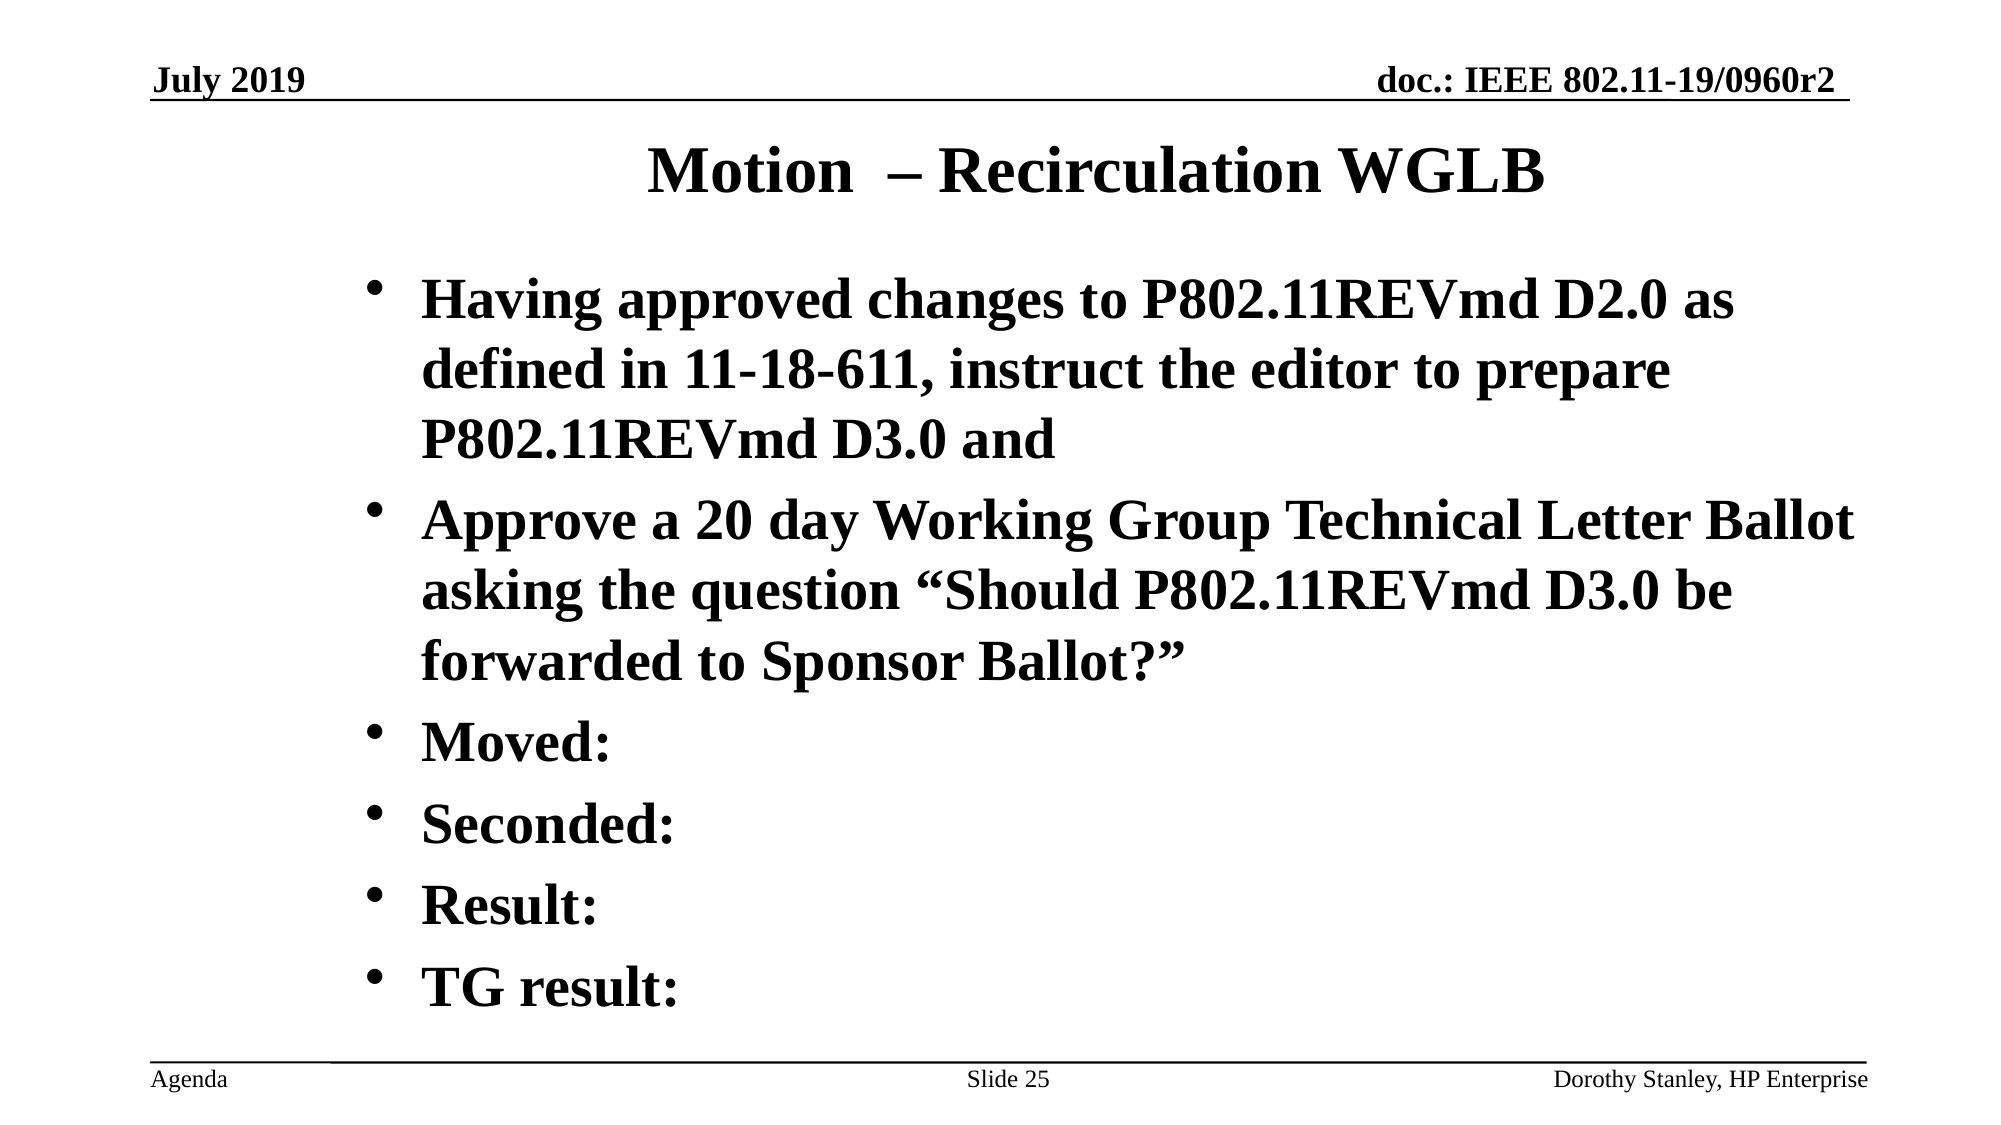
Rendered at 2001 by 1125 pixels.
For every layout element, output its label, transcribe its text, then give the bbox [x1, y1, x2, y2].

slide_number Slide 25 [964, 1062, 1053, 1093]
footer Dorothy Stanley, HP Enterprise [1549, 1062, 1869, 1093]
text_box Motion – Recirculation WGLB [359, 77, 1835, 252]
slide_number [152, 54, 567, 100]
text_box Having approved changes to P802.11REVmd D2.0 as defined in 11-18-611, instruct the editor to prepare P802.11REVmd D3.0 and Approve a 20 day Working Group Technical Letter Ballot asking the question “Should P802.11REVmd D3.0 be forwarded to Sponsor Ballot?” Moved: Seconded: Result: TG result: [350, 252, 1903, 1025]
